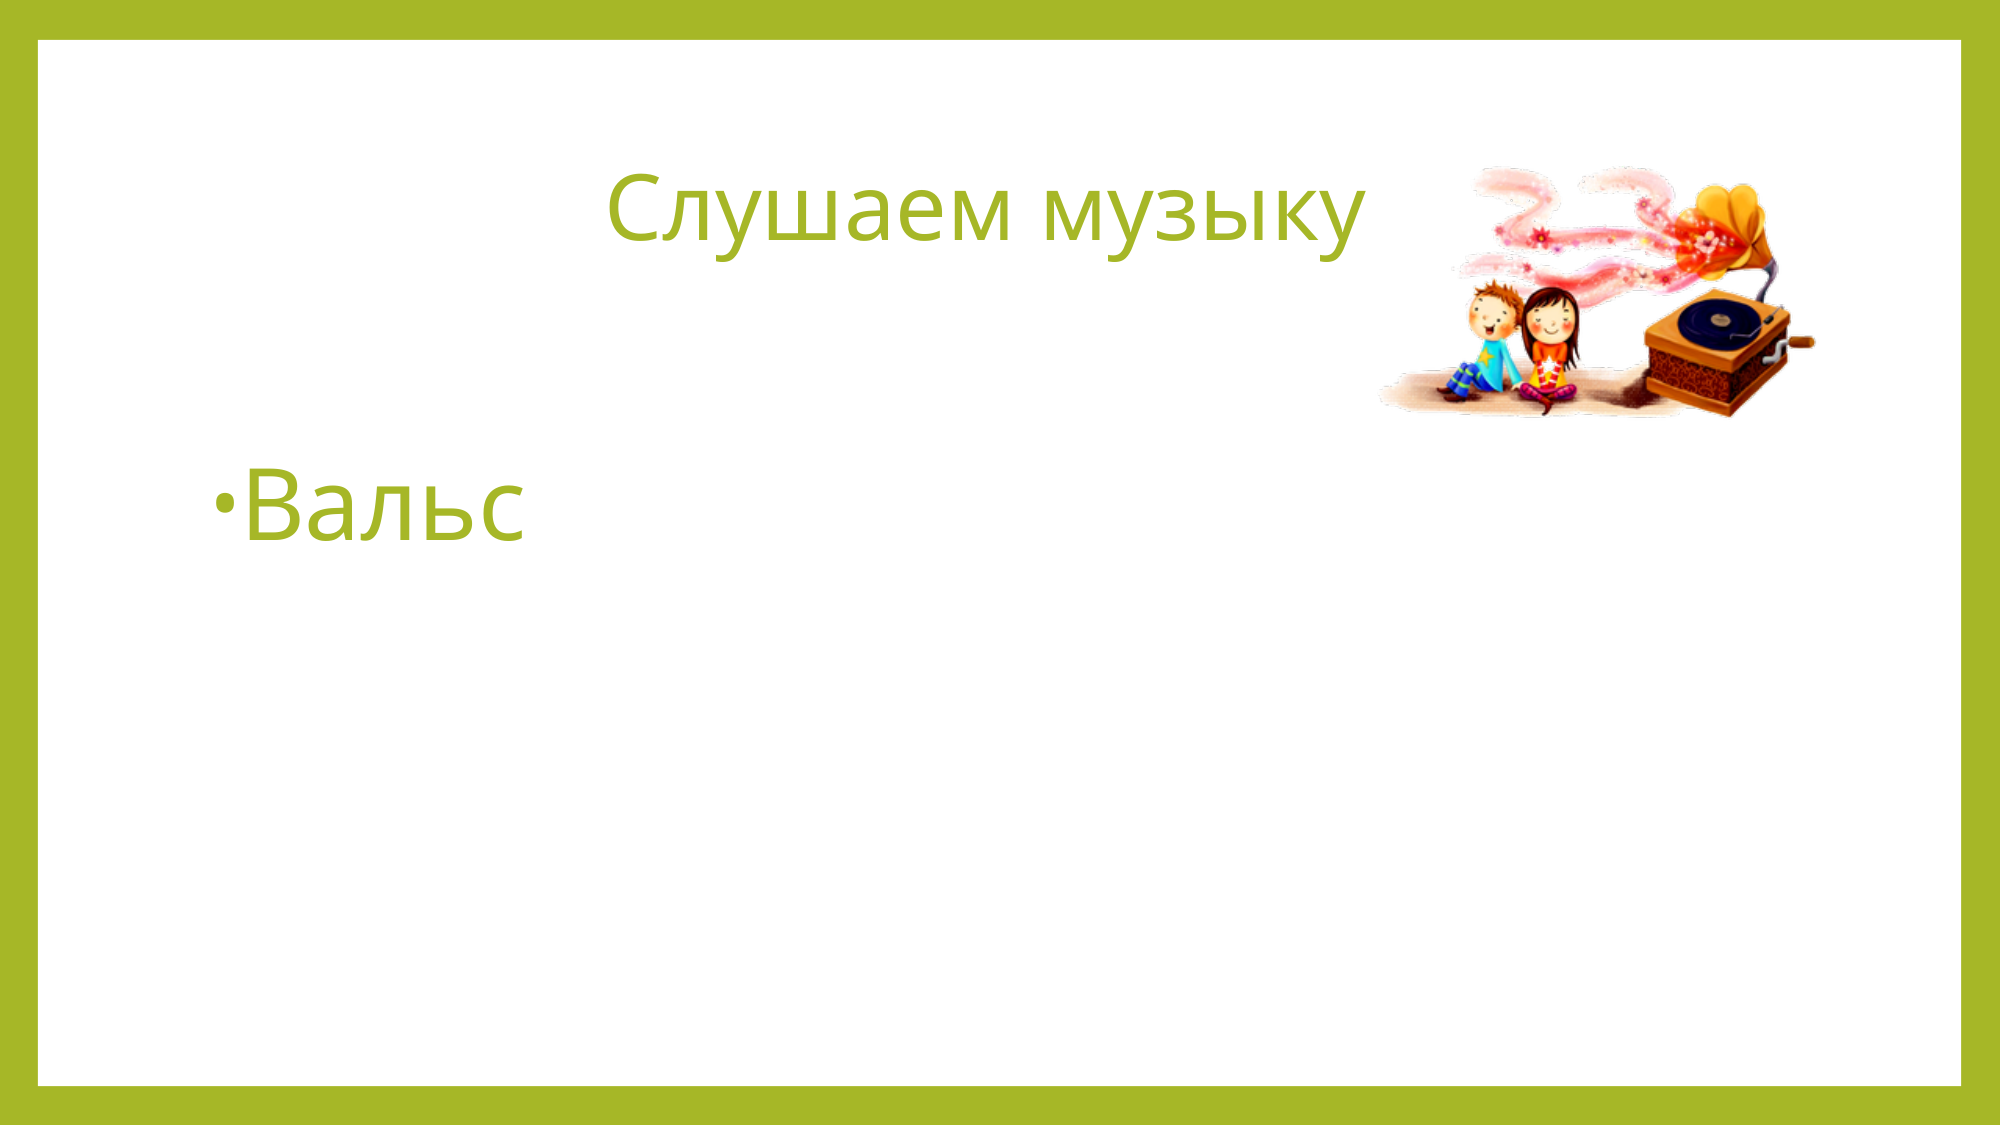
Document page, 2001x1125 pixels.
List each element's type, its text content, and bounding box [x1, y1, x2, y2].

picture [1353, 142, 1839, 447]
title Слушаем музыку [187, 99, 1808, 323]
list Вальс [187, 446, 968, 1002]
